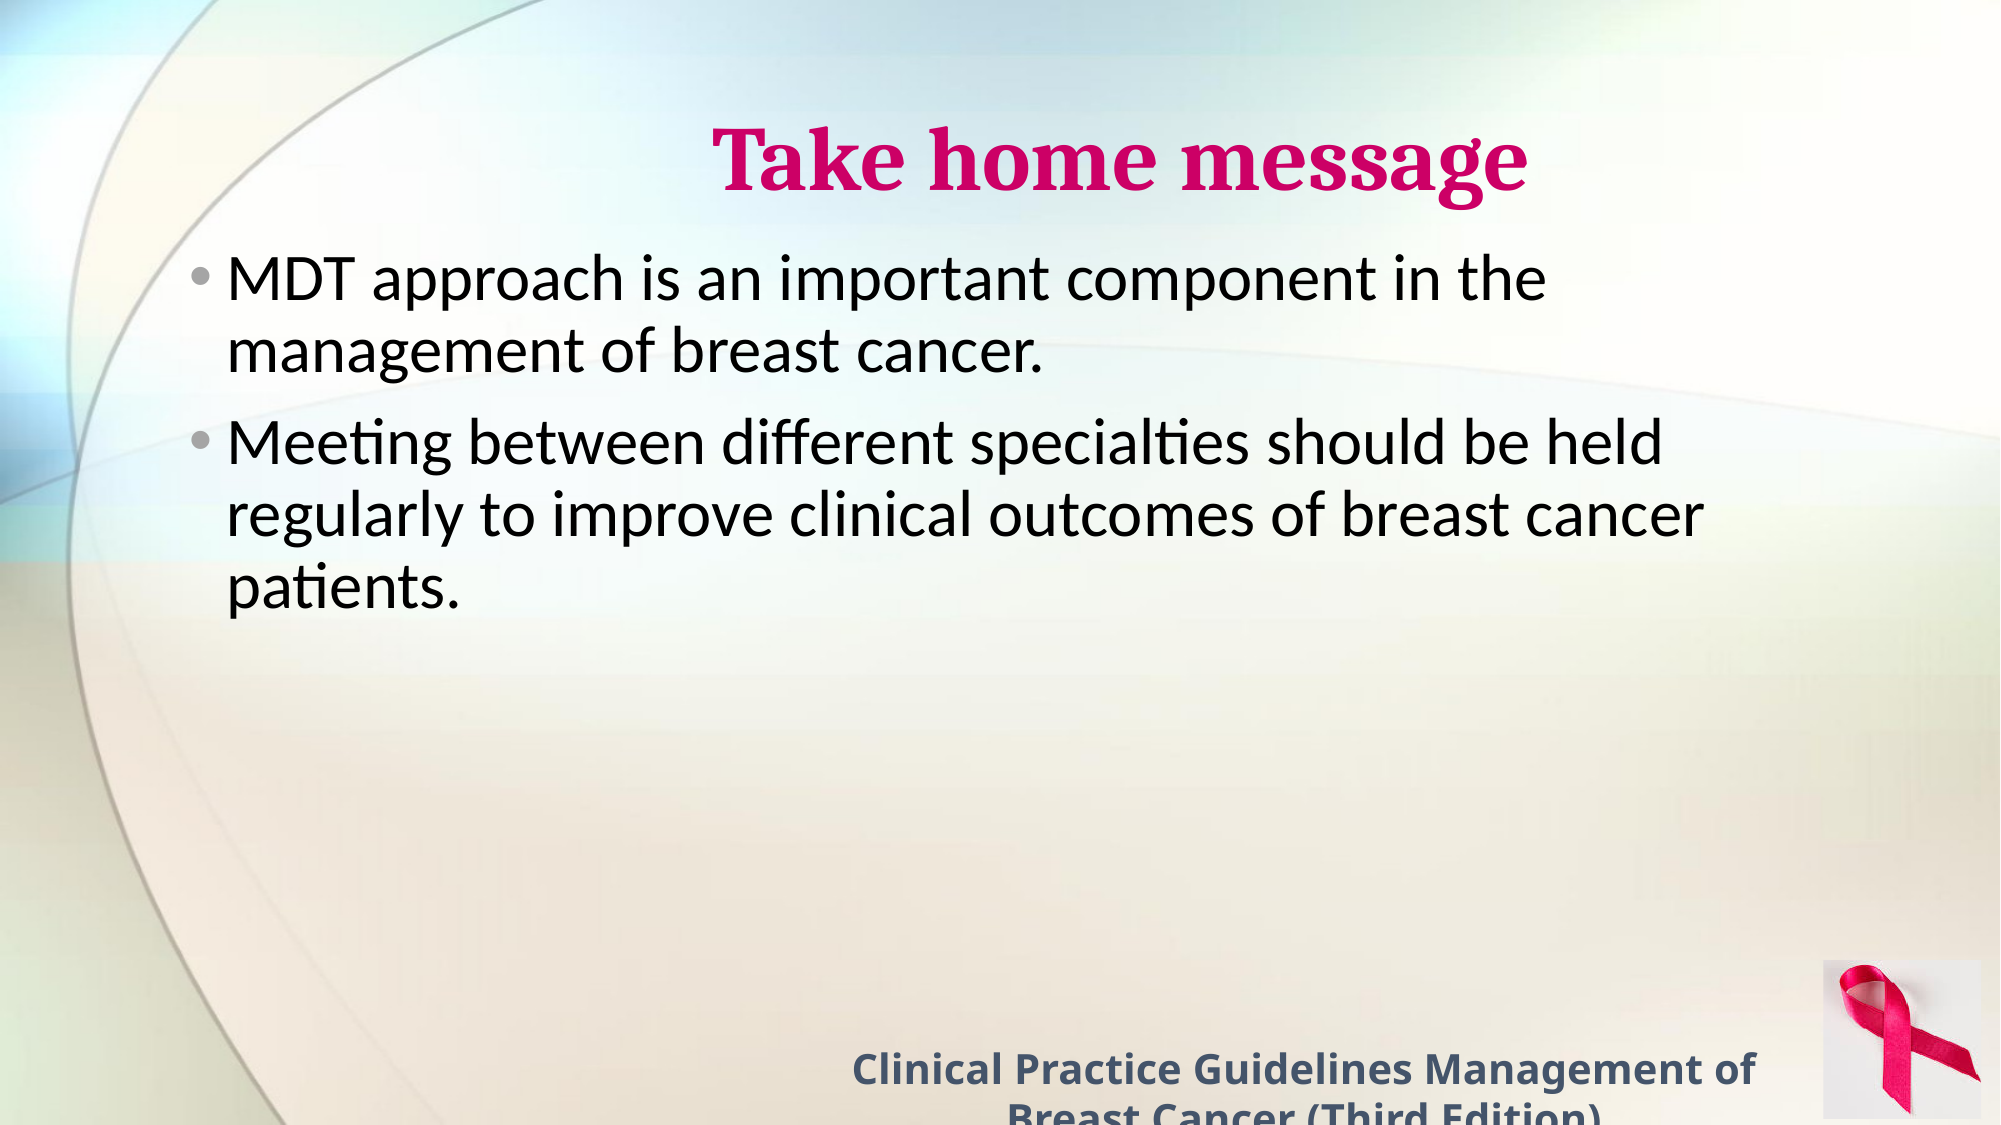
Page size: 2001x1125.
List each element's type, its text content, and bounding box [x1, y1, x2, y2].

title Take home message [381, 45, 1863, 263]
text_box Clinical Practice Guidelines Management of Breast Cancer (Third Edition) [788, 1035, 1820, 1125]
slide_number 14 [1325, 1042, 1813, 1103]
picture [0, 0, 2001, 1125]
list MDT approach is an important component in the management of breast cancer. Meeting between different specialties should be held regularly to improve clinical outcomes of breast cancer patients. [173, 235, 1824, 950]
